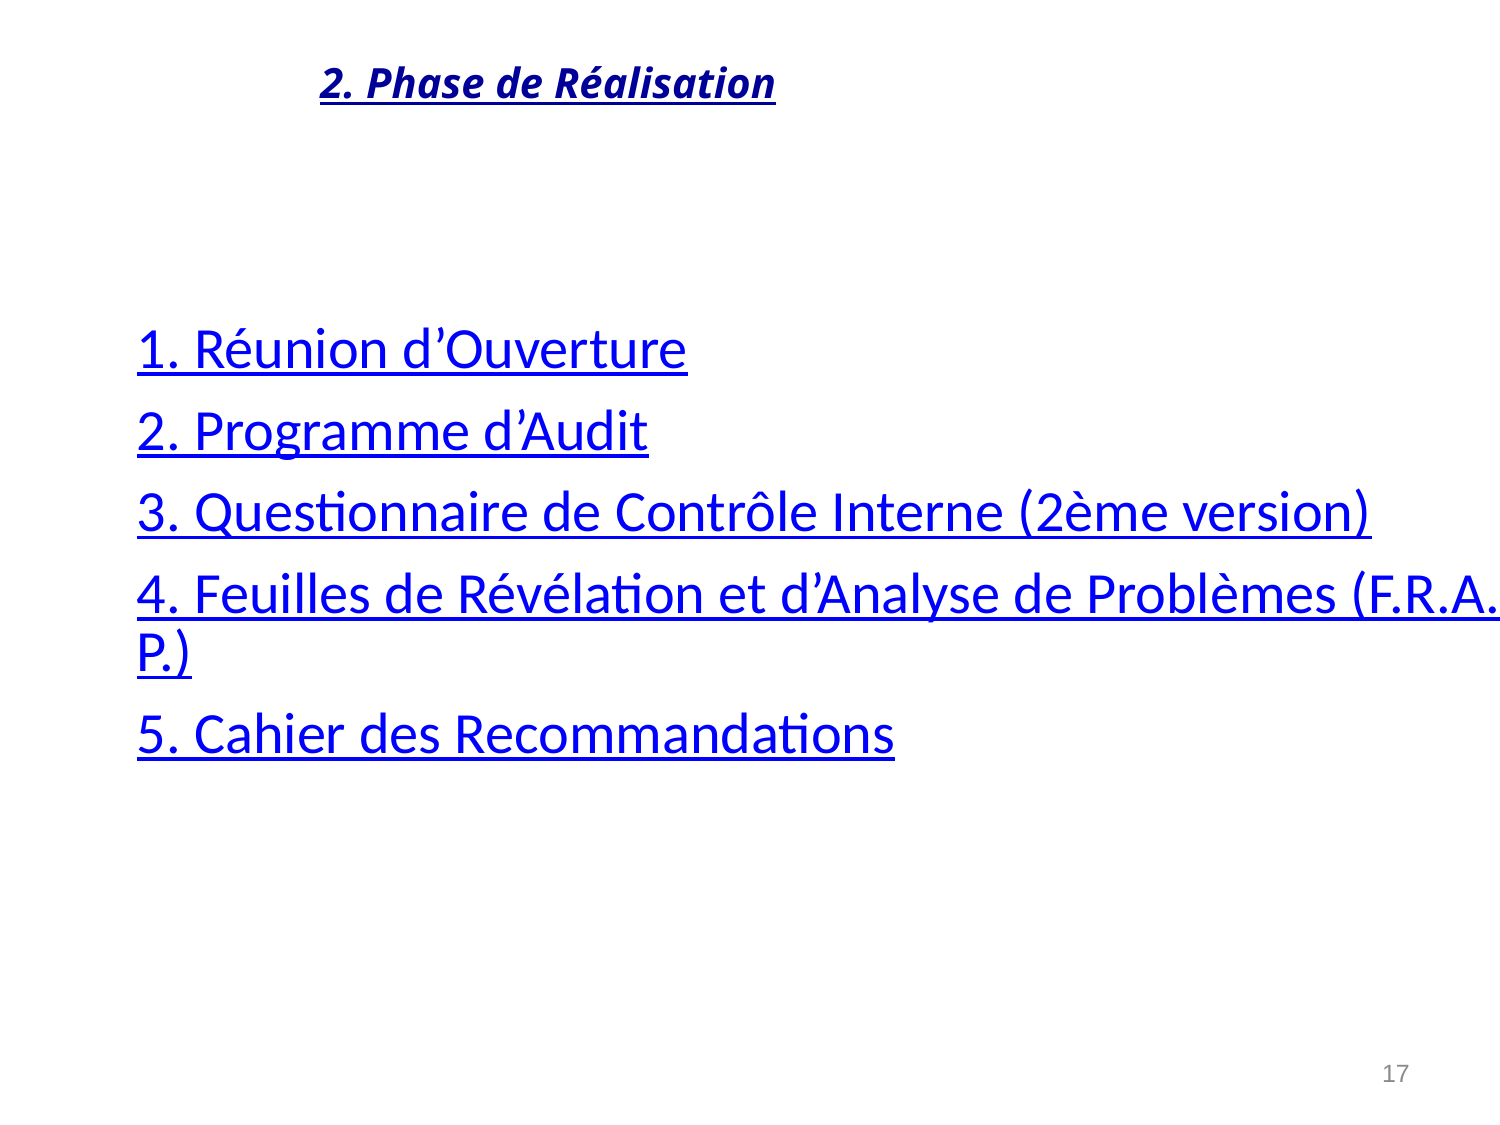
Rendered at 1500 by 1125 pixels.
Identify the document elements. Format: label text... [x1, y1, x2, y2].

list 1. Réunion d’Ouverture 2. Programme d’Audit 3. Questionnaire de Contrôle Interne (2ème version) 4. Feuilles de Révélation et d’Analyse de Problèmes (F.R.A.P.) 5. Cahier des Recommandations [46, 302, 1500, 1024]
text_box 2. Phase de Réalisation [304, 58, 1266, 115]
slide_number 17 [1074, 1042, 1425, 1103]
